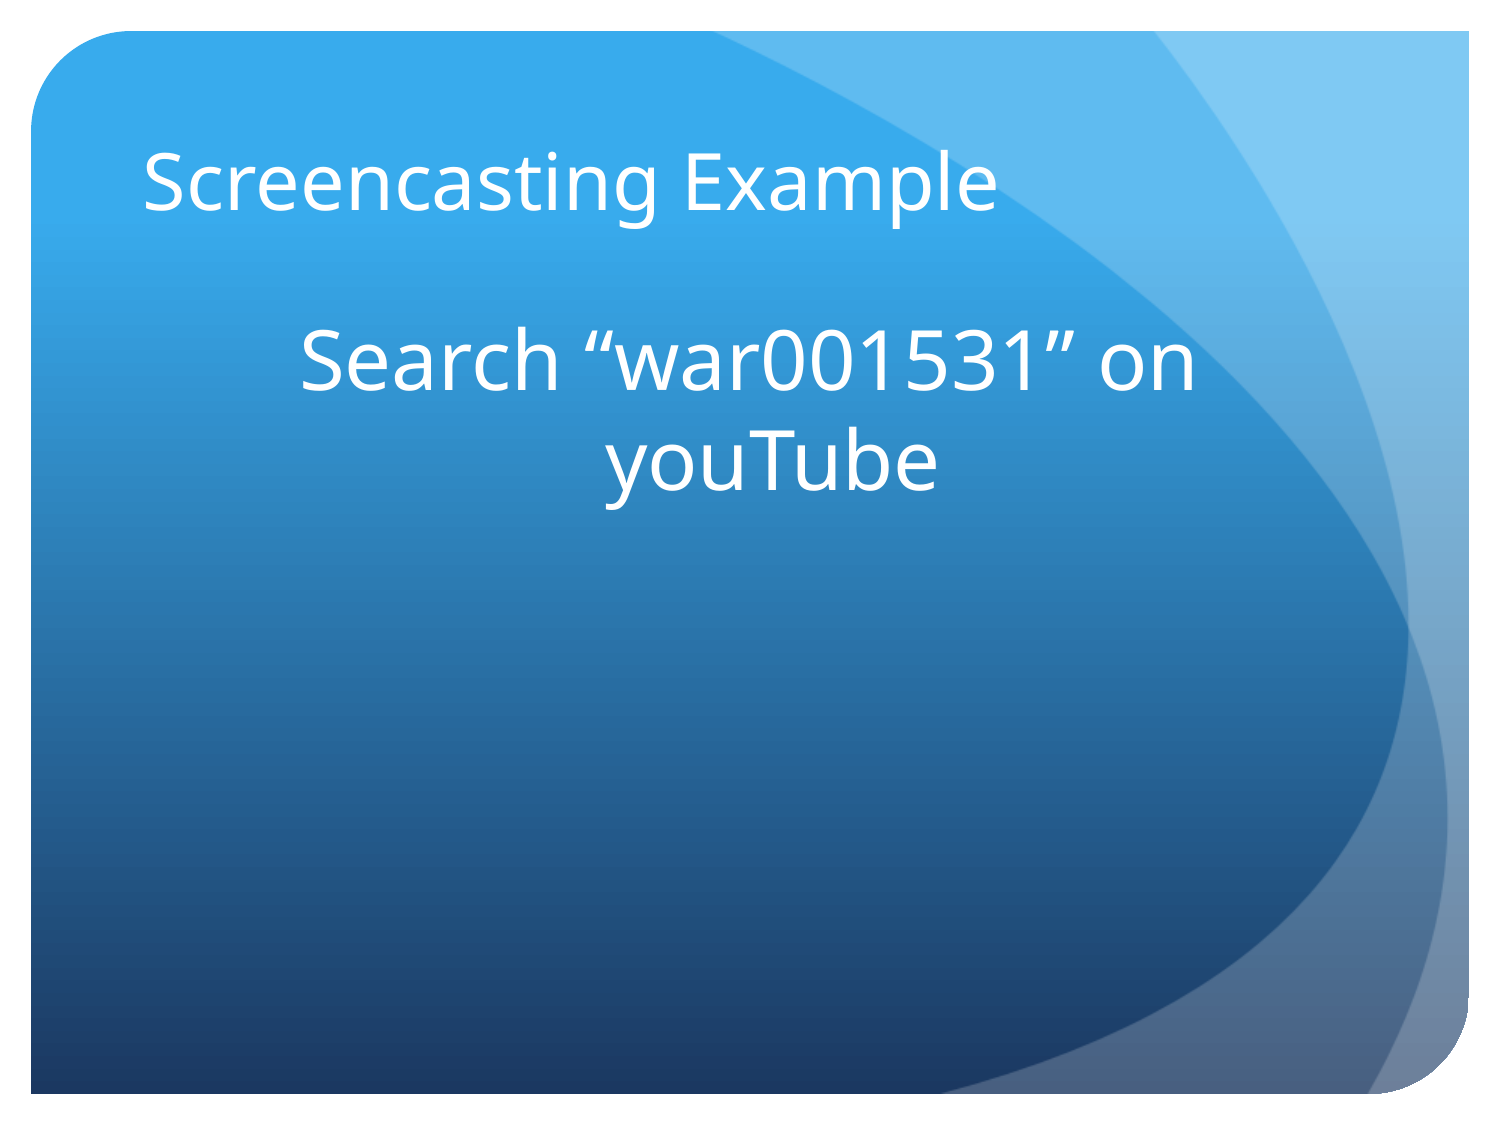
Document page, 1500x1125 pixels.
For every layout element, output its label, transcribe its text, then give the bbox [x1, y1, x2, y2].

title Screencasting Example [127, 62, 1372, 234]
list Search “war001531” on youTube [127, 299, 1372, 991]
picture [24, 30, 1473, 1094]
